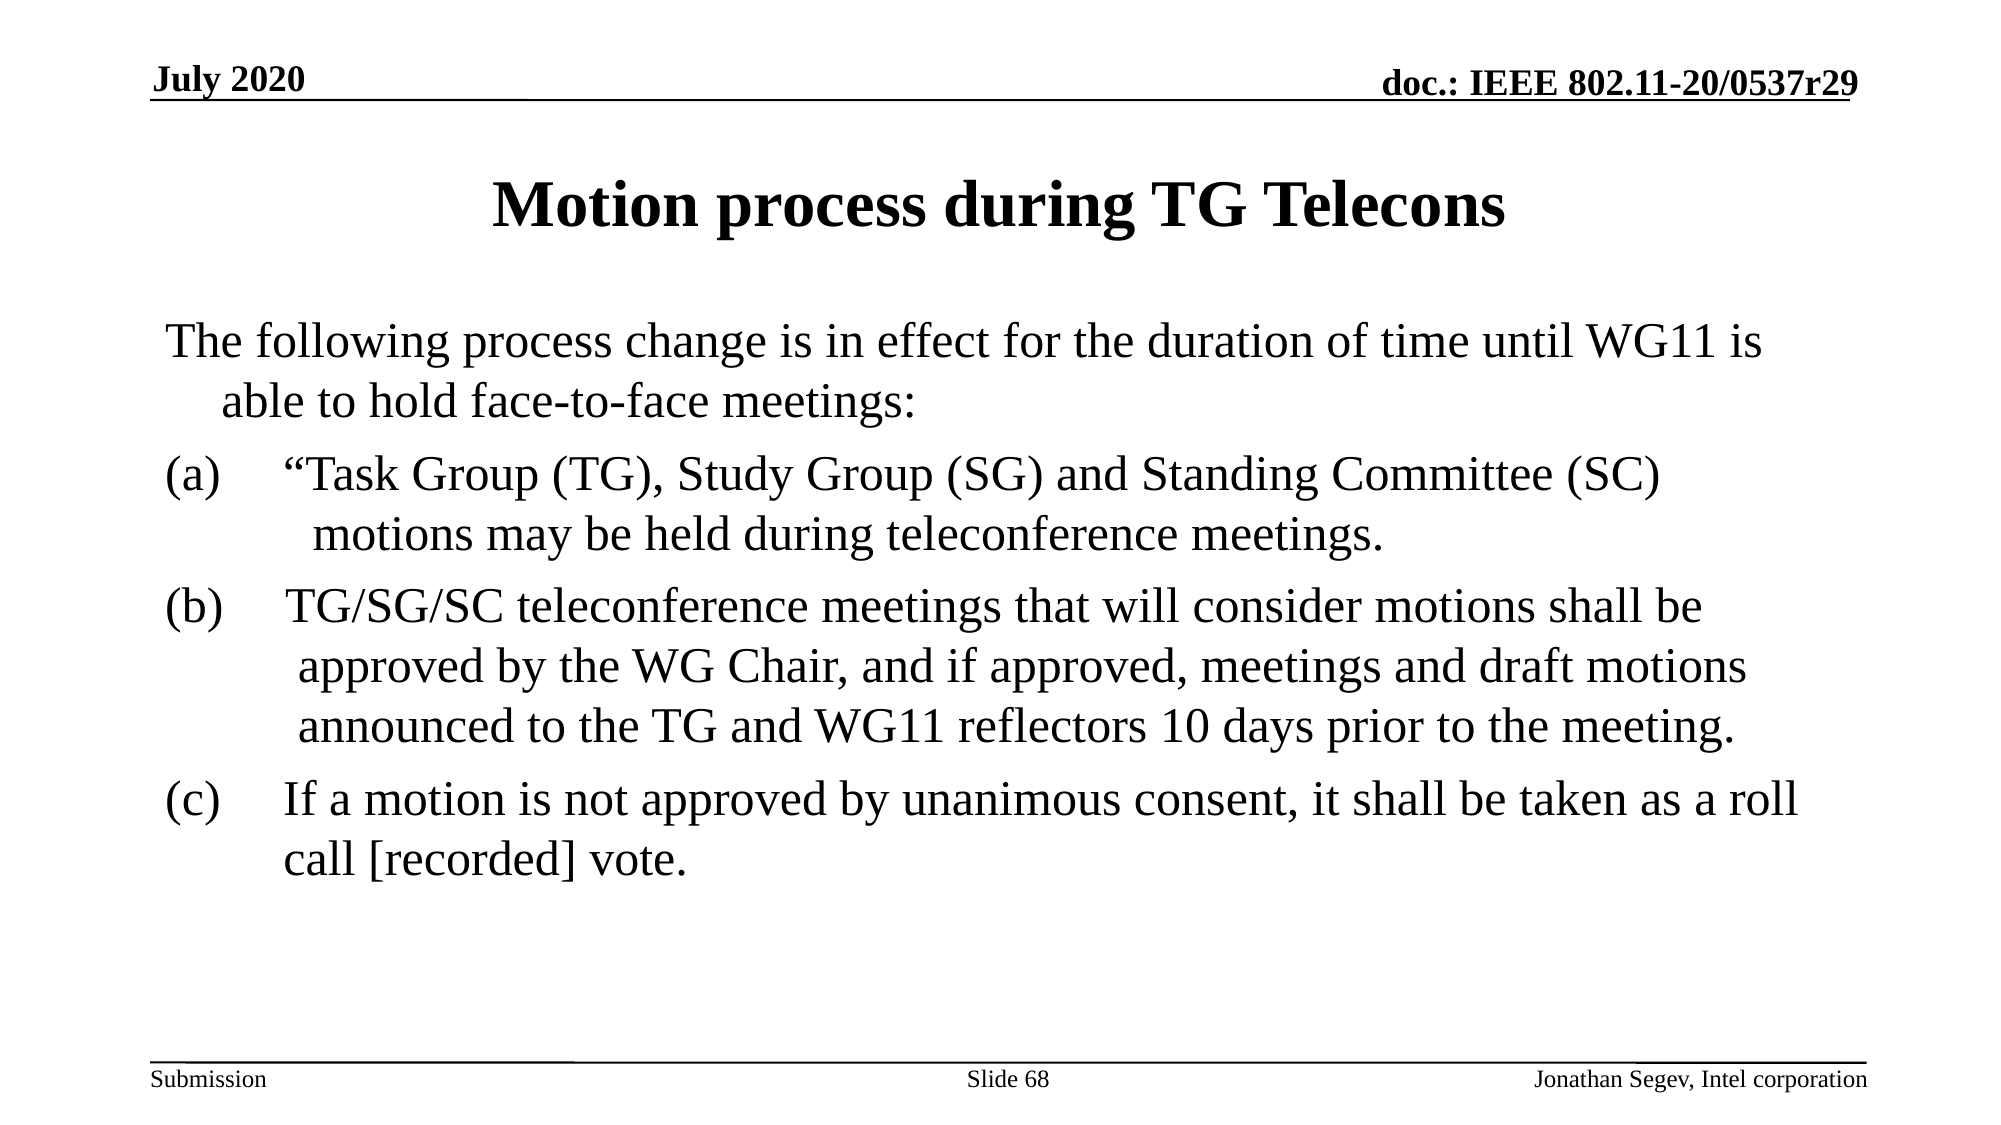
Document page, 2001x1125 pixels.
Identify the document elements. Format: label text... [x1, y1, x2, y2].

footer Jonathan Segev, Intel corporation [1171, 1061, 1869, 1093]
list The following process change is in effect for the duration of time until WG11 is able to hold face-to-face meetings: (a) “Task Group (TG), Study Group (SG) and Standing Committee (SC) motions may be held during teleconference meetings. (b) TG/SG/SC teleconference meetings that will consider motions shall be approved by the WG Chair, and if approved, meetings and draft motions announced to the TG and WG11 reflectors 10 days prior to the meeting. (c) If a motion is not approved by unanimous consent, it shall be taken as a roll call [recorded] vote. [149, 299, 1850, 1000]
slide_number Slide 68 [950, 1061, 1067, 1123]
title Motion process during TG Telecons [149, 112, 1850, 288]
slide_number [152, 54, 563, 100]
